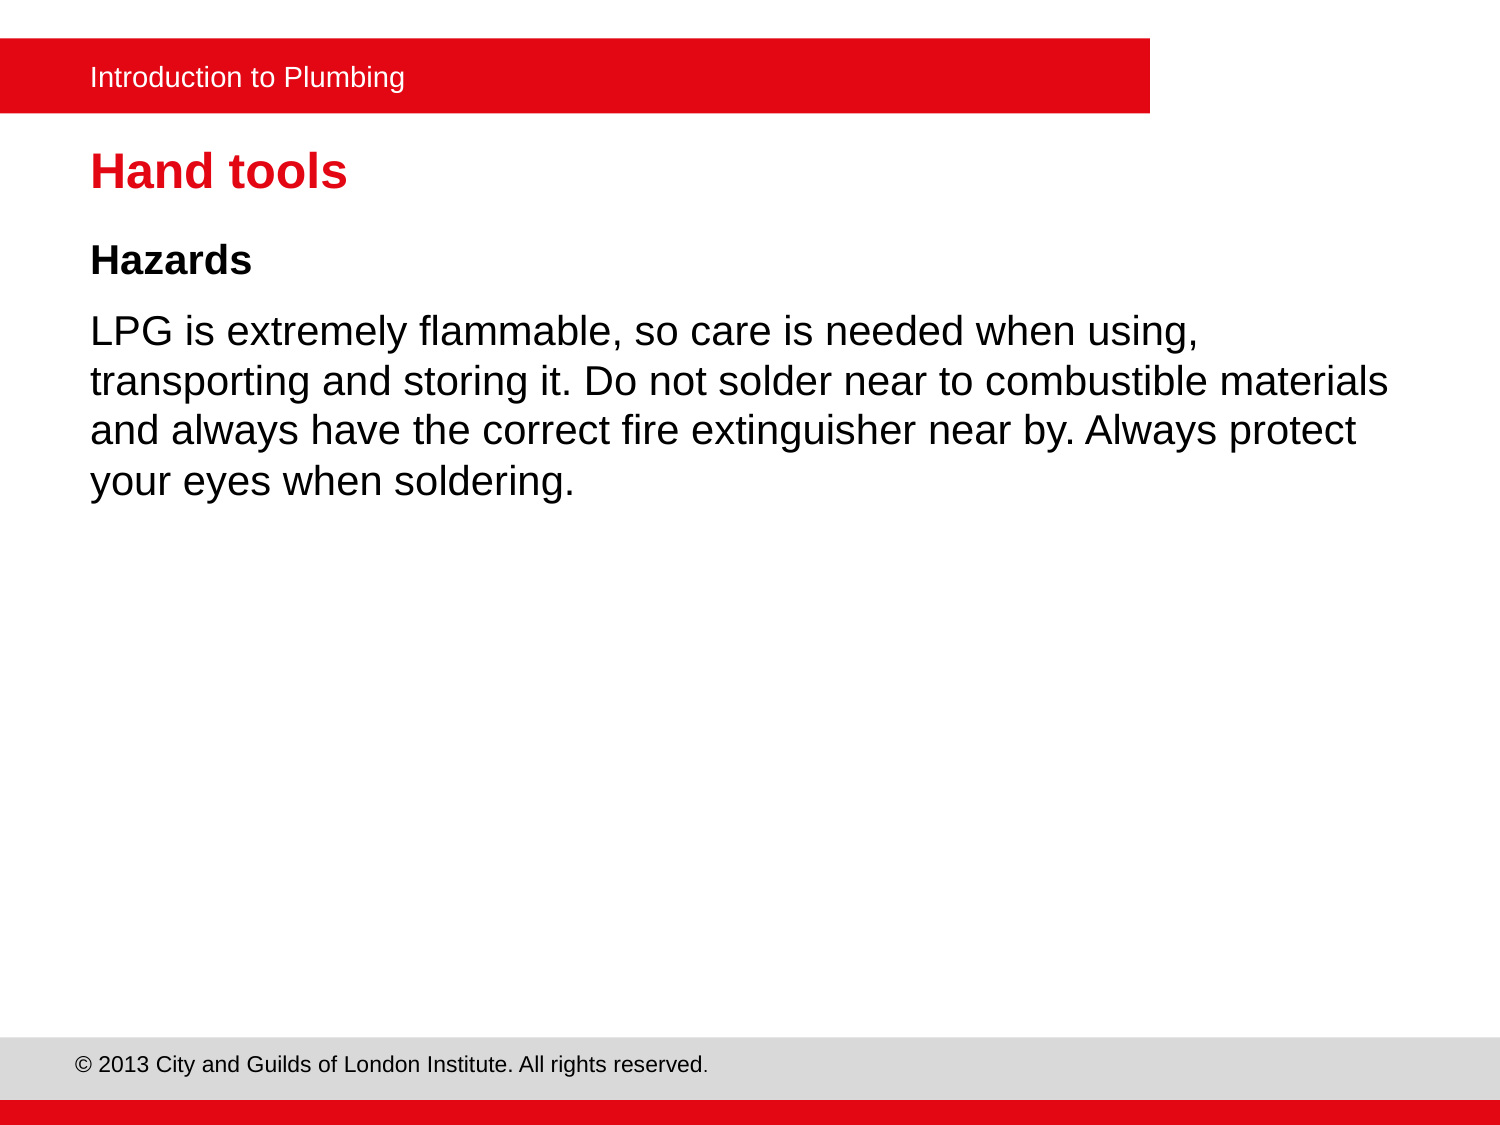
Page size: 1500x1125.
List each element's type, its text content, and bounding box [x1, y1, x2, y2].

title Hand tools [74, 137, 1424, 201]
list Hazards LPG is extremely flammable, so care is needed when using, transporting and storing it. Do not solder near to combustible materials and always have the correct fire extinguisher near by. Always protect your eyes when soldering. [74, 224, 1426, 1012]
